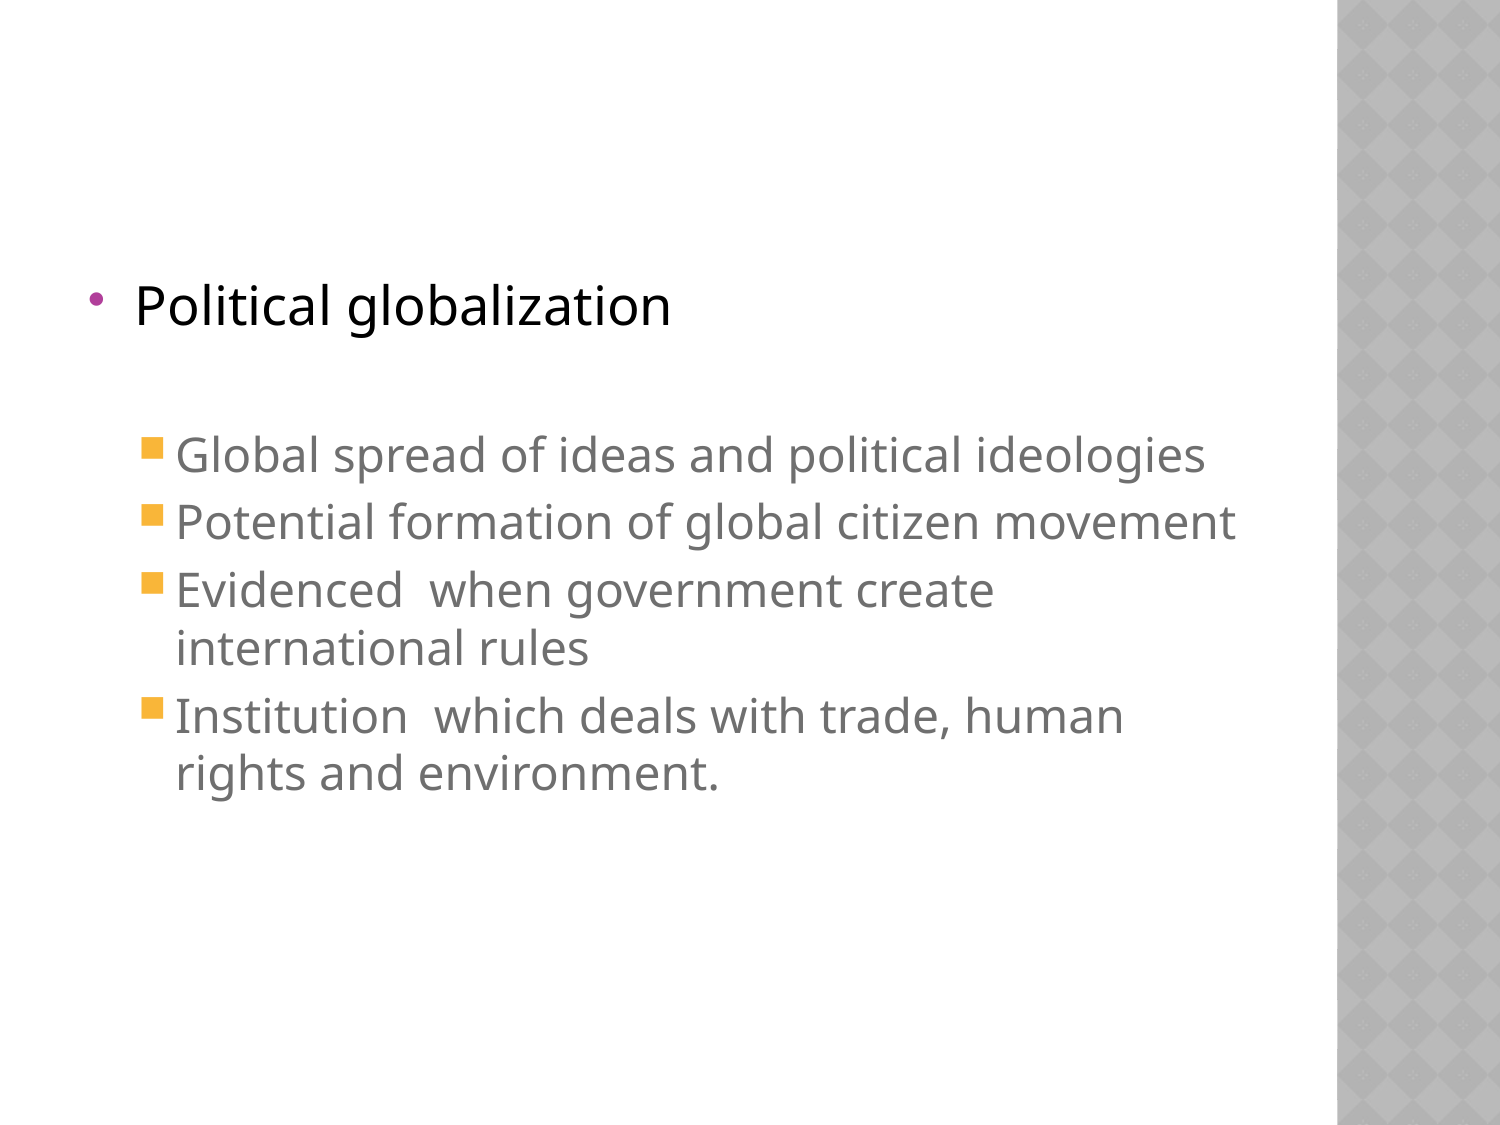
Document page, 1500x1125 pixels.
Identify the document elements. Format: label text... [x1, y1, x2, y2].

list Political globalization Global spread of ideas and political ideologies Potential formation of global citizen movement Evidenced when government create international rules Institution which deals with trade, human rights and environment. [75, 264, 1263, 1059]
